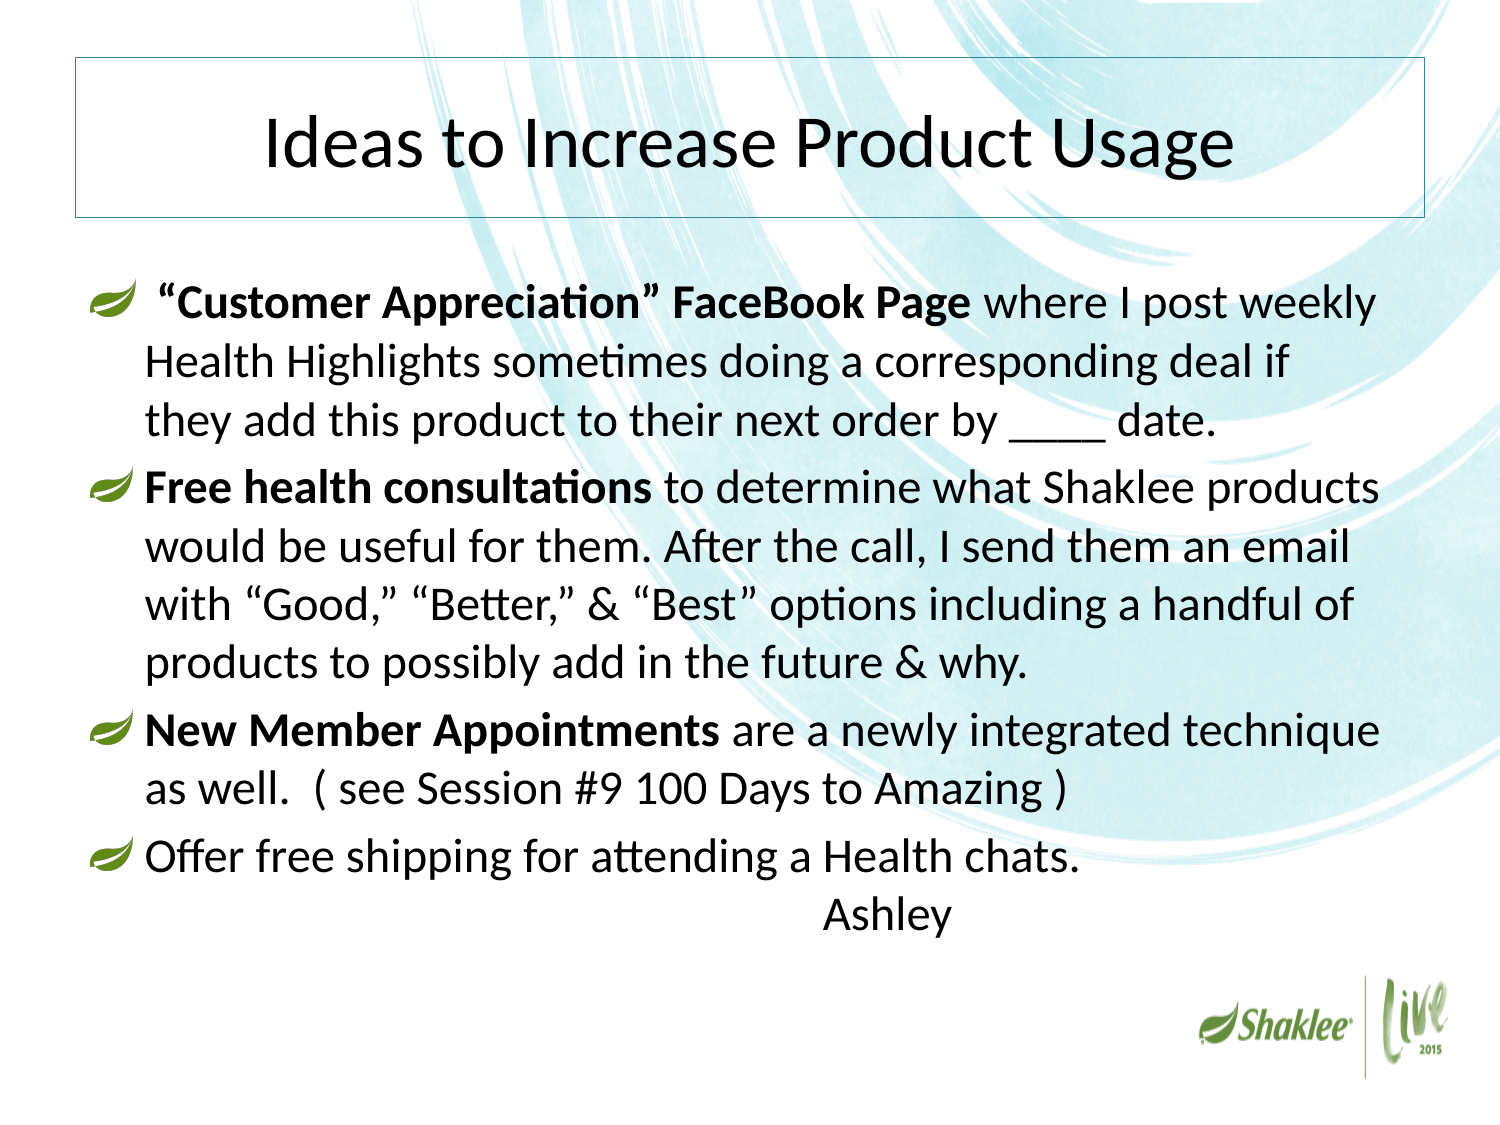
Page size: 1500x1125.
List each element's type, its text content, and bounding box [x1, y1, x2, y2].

list “Customer Appreciation” FaceBook Page where I post weekly Health Highlights sometimes doing a corresponding deal if they add this product to their next order by ____ date. Free health consultations to determine what Shaklee products would be useful for them. After the call, I send them an email with “Good,” “Better,” & “Best” options including a handful of products to possibly add in the future & why. New Member Appointments are a newly integrated technique as well. ( see Session #9 100 Days to Amazing ) Offer free shipping for attending a Health chats. Ashley [75, 258, 1399, 1102]
title Ideas to Increase Product Usage [75, 57, 1425, 218]
picture [0, 0, 1500, 1125]
